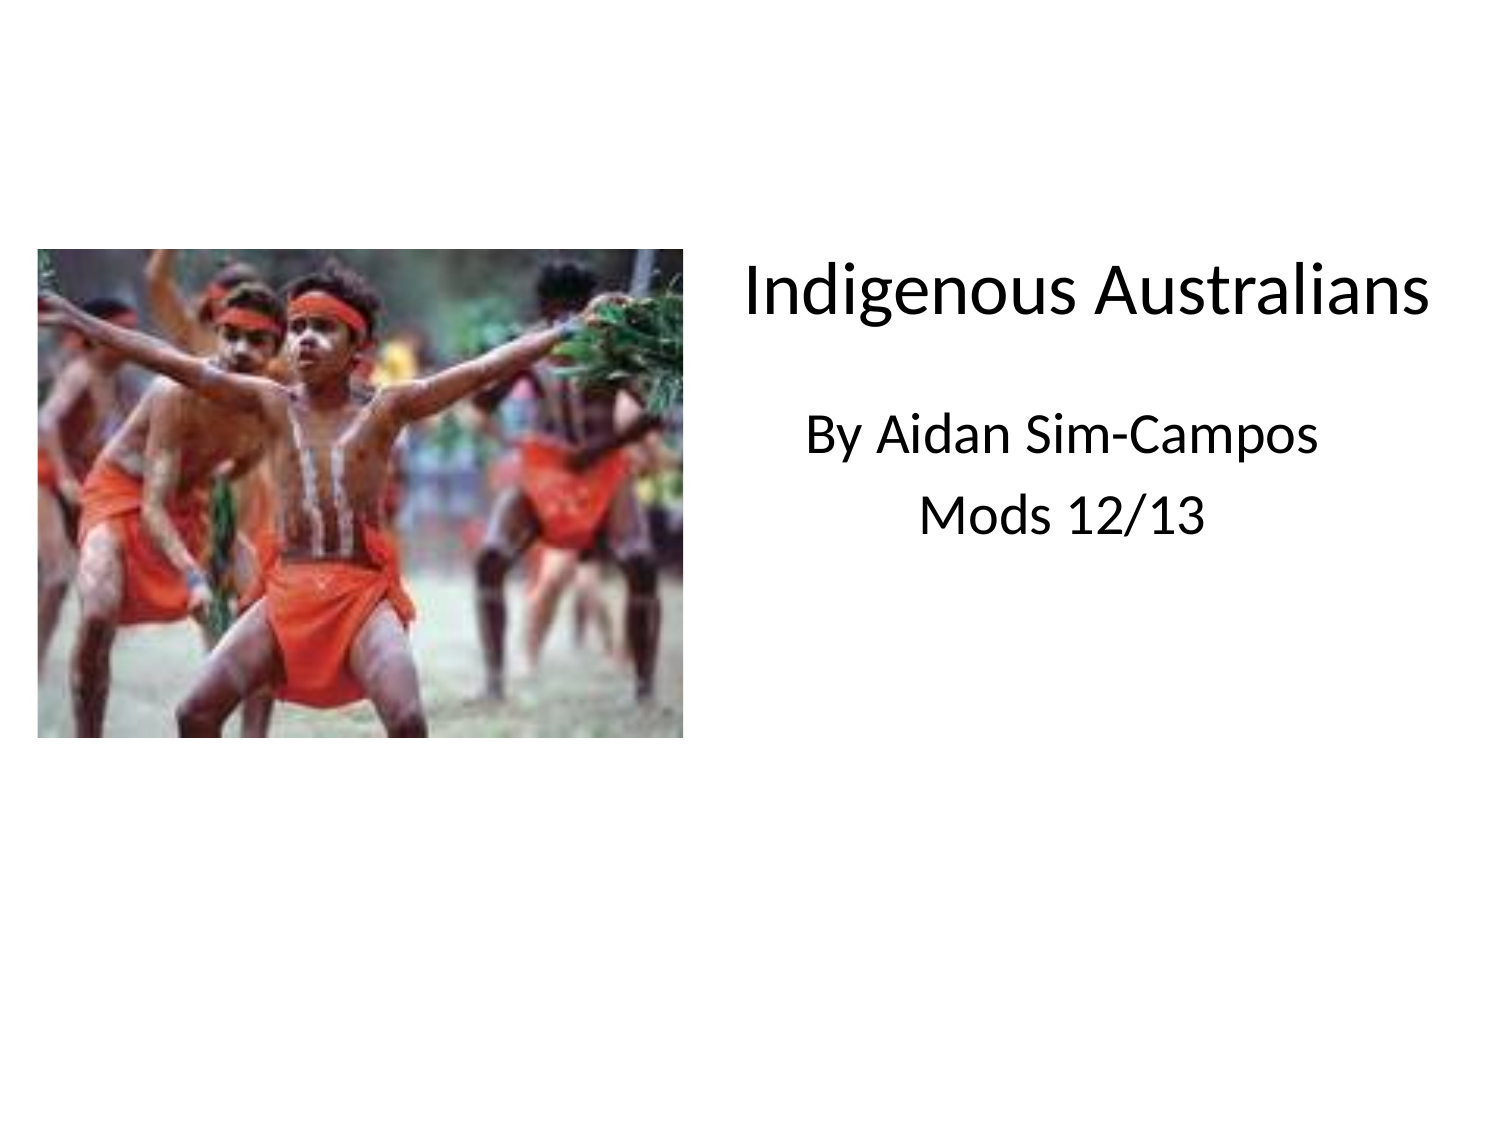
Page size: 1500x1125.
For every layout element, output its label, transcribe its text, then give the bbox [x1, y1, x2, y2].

list By Aidan Sim-Campos Mods 12/13 [687, 387, 1438, 588]
picture [37, 249, 684, 738]
title Indigenous Australians [699, 224, 1475, 338]
